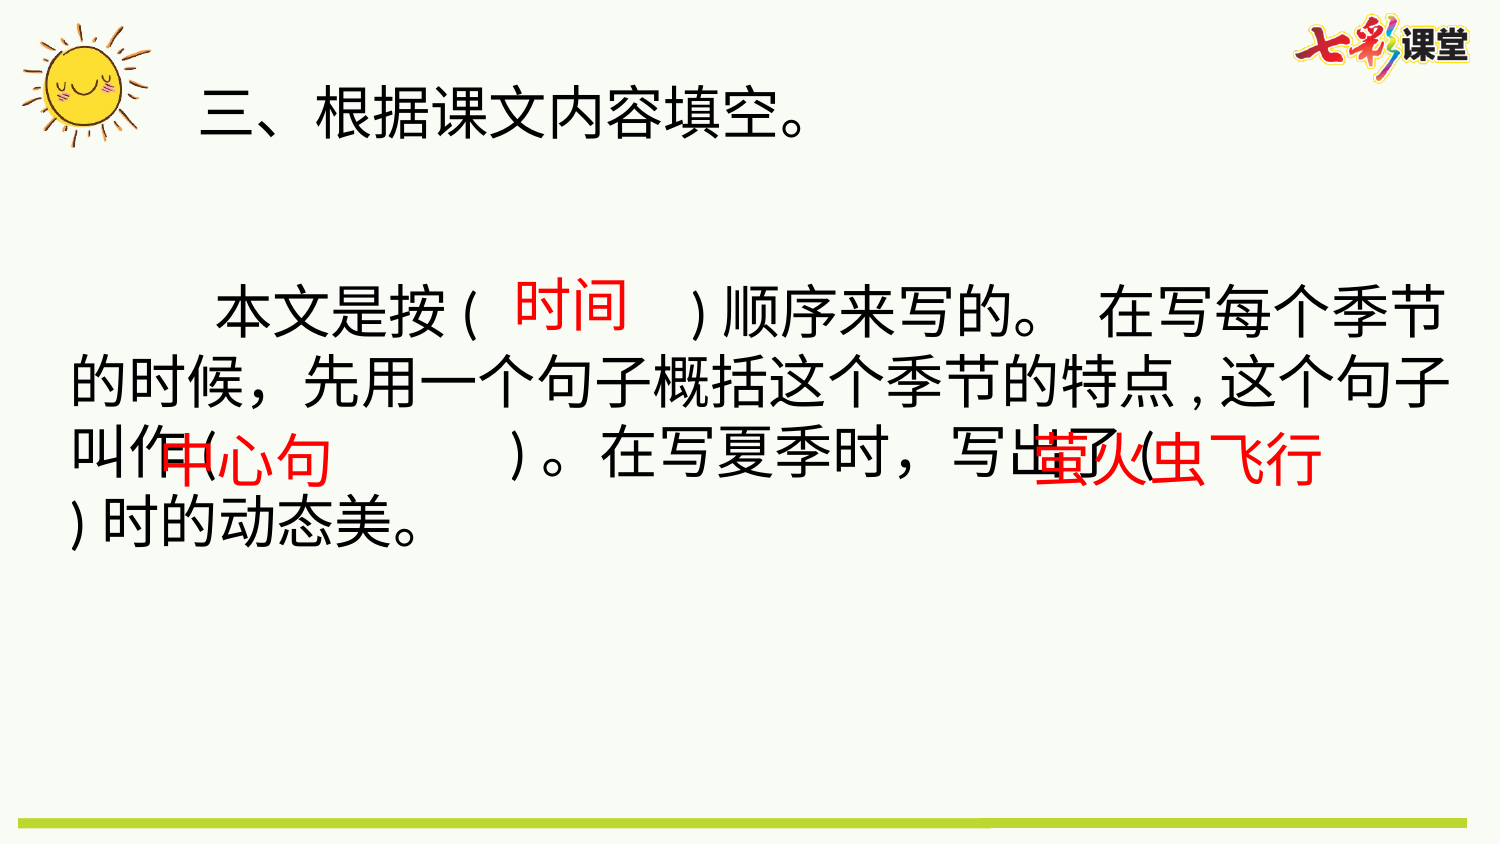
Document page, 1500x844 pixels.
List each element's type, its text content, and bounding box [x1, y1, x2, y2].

text_box 萤火虫飞行 [1017, 415, 1378, 501]
text_box 时间 [498, 260, 715, 346]
text_box 中心句 [143, 417, 410, 502]
text_box 三、根据课文内容填空。 [183, 68, 1161, 154]
picture [1291, 9, 1472, 87]
picture [18, 771, 1467, 844]
picture [0, 0, 173, 172]
text_box 本文是按( )顺序来写的。 在写每个季节的时候，先用一个句子概括这个季节的特点,这个句子叫作( )。在写夏季时，写出了( )时的动态美。 [55, 268, 1500, 563]
